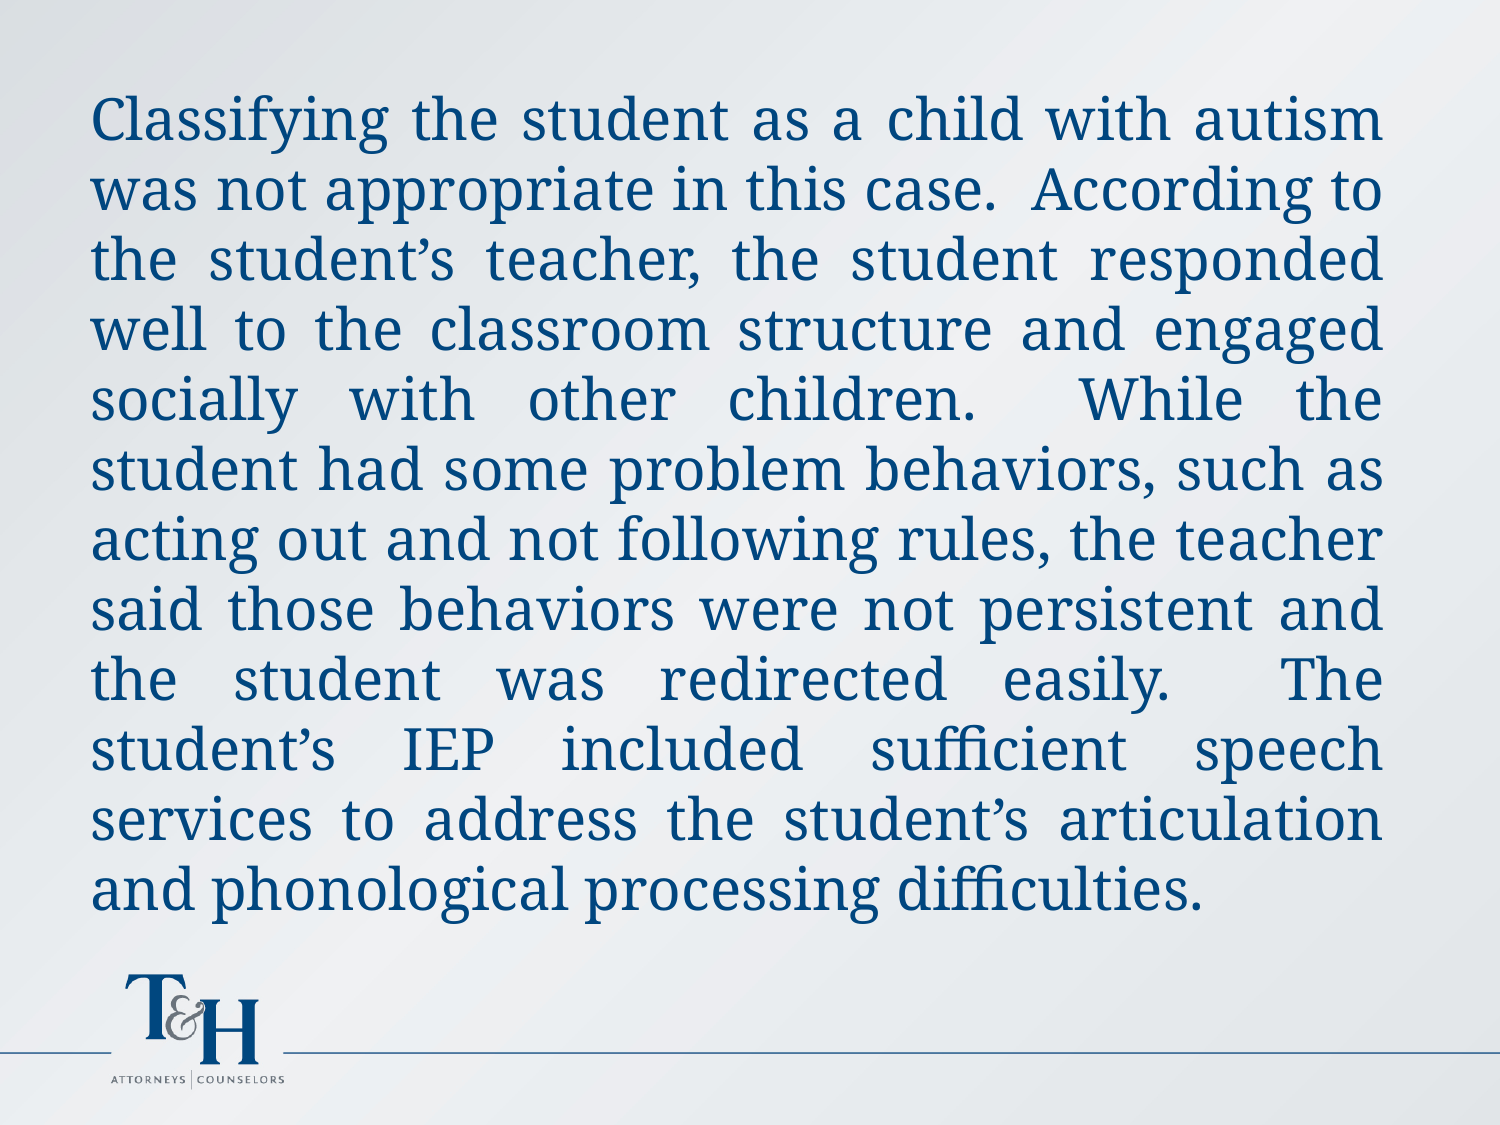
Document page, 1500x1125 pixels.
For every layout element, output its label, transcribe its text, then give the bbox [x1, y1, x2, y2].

list Classifying the student as a child with autism was not appropriate in this case. According to the student’s teacher, the student responded well to the classroom structure and engaged socially with other children. While the student had some problem behaviors, such as acting out and not following rules, the teacher said those behaviors were not persistent and the student was redirected easily. The student’s IEP included sufficient speech services to address the student’s articulation and phonological processing difficulties. [74, 74, 1401, 851]
picture [0, 0, 1500, 1125]
